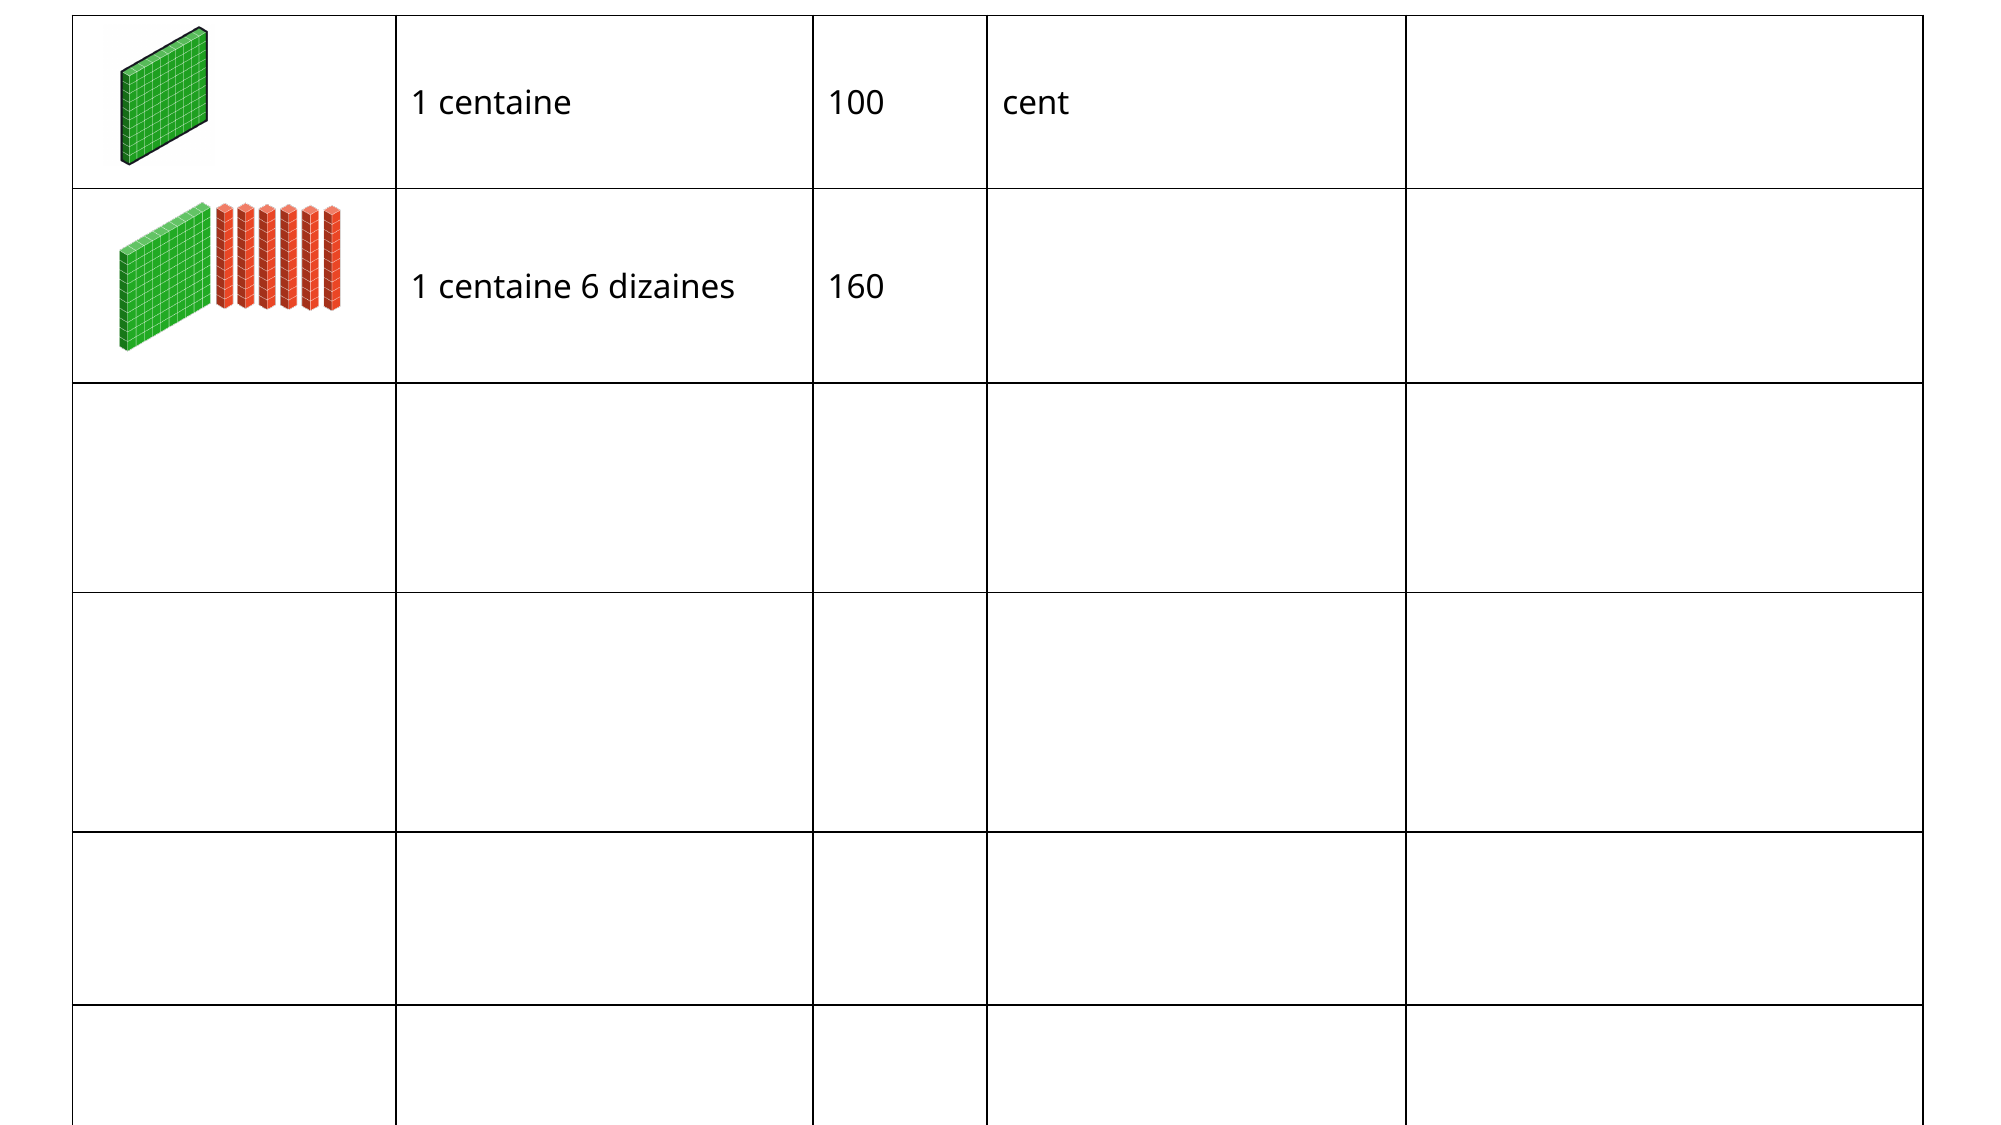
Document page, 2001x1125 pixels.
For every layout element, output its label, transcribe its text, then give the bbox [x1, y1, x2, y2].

table_header 100 [814, 16, 986, 188]
table_cell [1407, 189, 1922, 382]
table_cell [73, 189, 395, 382]
table_cell [397, 384, 812, 592]
table_cell [988, 189, 1405, 382]
table_cell [1407, 593, 1922, 831]
table_cell [73, 833, 395, 1004]
table_cell [814, 833, 986, 1004]
table_cell [1407, 384, 1922, 592]
picture [103, 24, 215, 167]
picture [99, 183, 360, 370]
table_cell 160 [814, 189, 986, 382]
table_cell [814, 593, 986, 831]
table_cell [988, 593, 1405, 831]
table_cell [988, 1006, 1405, 1125]
table_header [1407, 16, 1922, 188]
table_cell [73, 593, 395, 831]
table_cell [814, 384, 986, 592]
table_cell 1 centaine 6 dizaines [397, 189, 812, 382]
table_cell [814, 1006, 986, 1125]
table_cell [988, 384, 1405, 592]
table_cell [1407, 833, 1922, 1004]
table_cell [397, 593, 812, 831]
table_cell [73, 384, 395, 592]
table_cell [397, 833, 812, 1004]
table_header 1 centaine [397, 16, 812, 188]
table_header [73, 16, 395, 188]
table_cell [1407, 1006, 1922, 1125]
table_cell [988, 833, 1405, 1004]
table_cell [397, 1006, 812, 1125]
table_header cent [988, 16, 1405, 188]
table_cell [73, 1006, 395, 1125]
